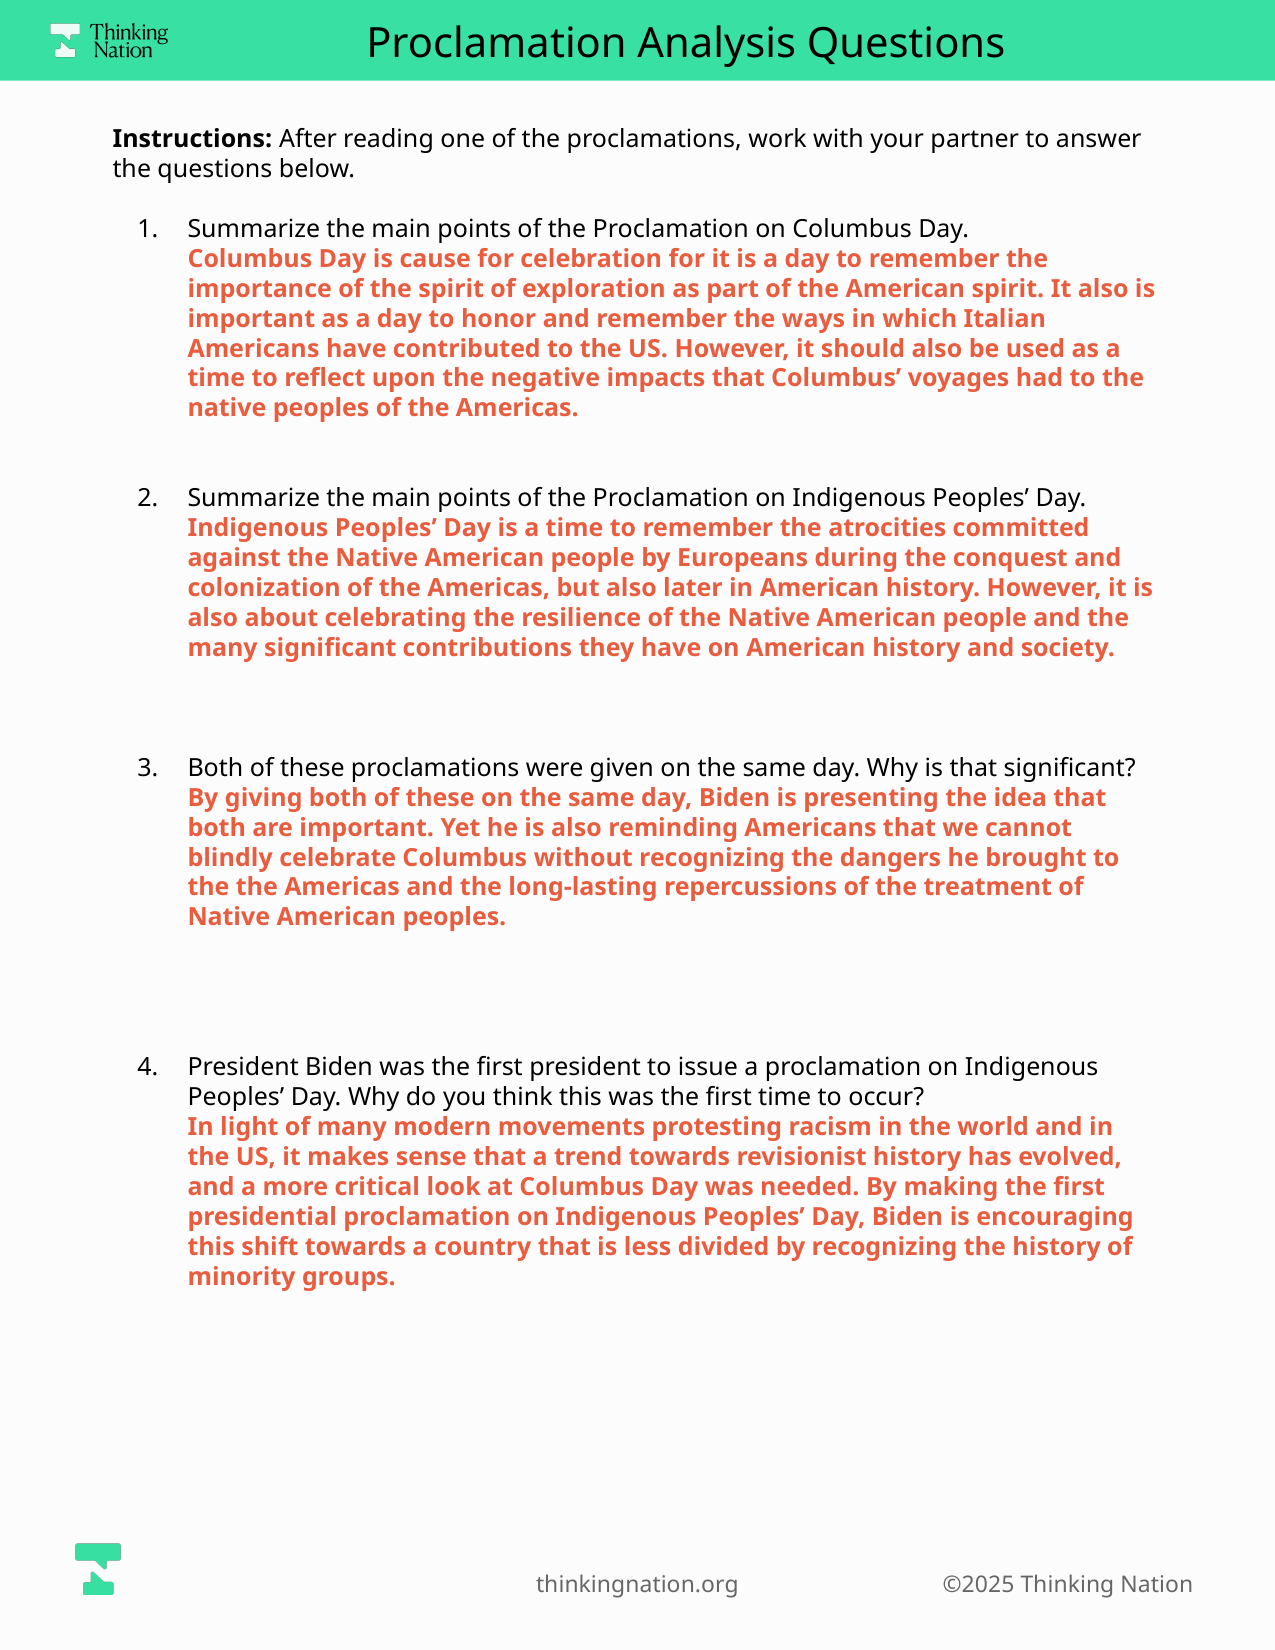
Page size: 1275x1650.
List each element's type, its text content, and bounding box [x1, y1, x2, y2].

picture [62, 1533, 134, 1605]
text_box Instructions: After reading one of the proclamations, work with your partner to answer the questions below. Summarize the main points of the Proclamation on Columbus Day. Columbus Day is cause for celebration for it is a day to remember the importance of the spirit of exploration as part of the American spirit. It also is important as a day to honor and remember the ways in which Italian Americans have contributed to the US. However, it should also be used as a time to reflect upon the negative impacts that Columbus’ voyages had to the native peoples of the Americas. Summarize the main points of the Proclamation on Indigenous Peoples’ Day. Indigenous Peoples’ Day is a time to remember the atrocities committed against the Native American people by Europeans during the conquest and colonization of the Americas, but also later in American history. However, it is also about celebrating the resilience of the Native American people and the many significant contributions they have on American history and society. Both of these proclamations were given on the same day. Why is that significant? By giving both of these on the same day, Biden is presenting the idea that both are important. Yet he is also reminding Americans that we cannot blindly celebrate Columbus without recognizing the dangers he brought to the the Americas and the long-lasting repercussions of the treatment of Native American peoples. President Biden was the first president to issue a proclamation on Indigenous Peoples’ Day. Why do you think this was the first time to occur? In light of many modern movements protesting racism in the world and in the US, it makes sense that a trend towards revisionist history has evolved, and a more critical look at Columbus Day was needed. By making the first presidential proclamation on Indigenous Peoples’ Day, Biden is encouraging this shift towards a country that is less divided by recognizing the history of minority groups. [97, 107, 1178, 1395]
picture [36, 12, 172, 69]
text_box Proclamation Analysis Questions [0, 0, 1275, 81]
text_box thinkingnation.org [486, 1553, 789, 1605]
text_box ©2025 Thinking Nation [907, 1553, 1210, 1605]
